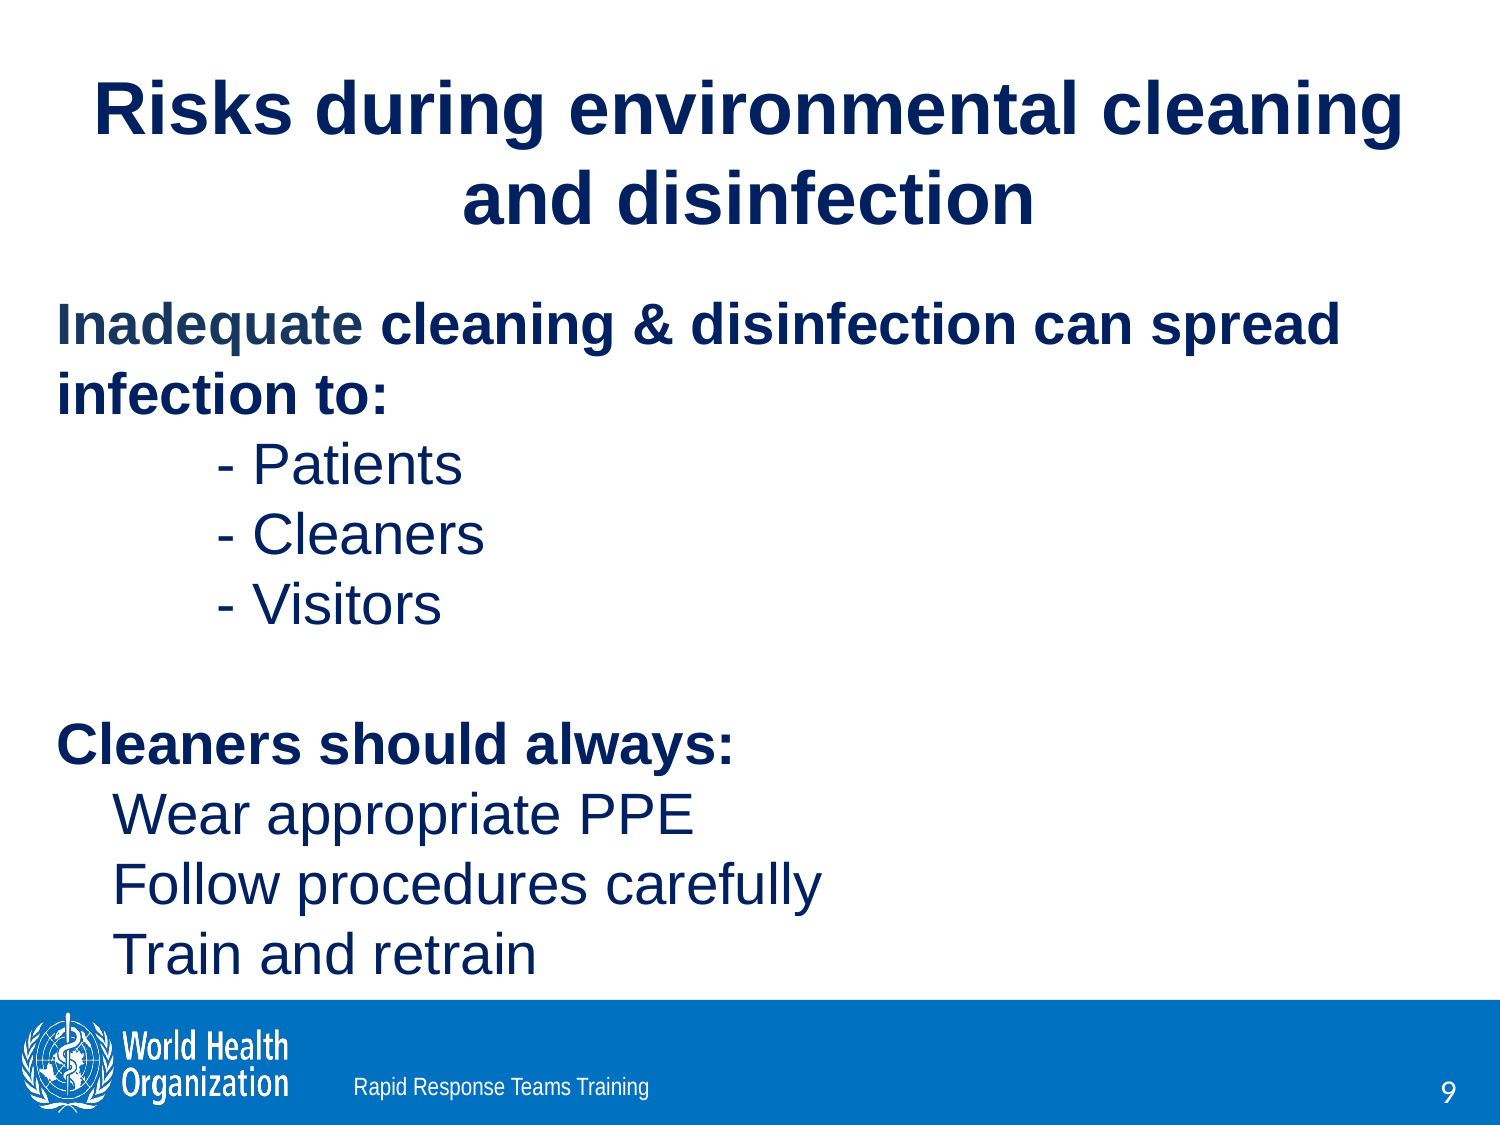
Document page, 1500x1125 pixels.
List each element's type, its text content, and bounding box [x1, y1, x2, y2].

picture [21, 1012, 288, 1113]
title Risks during environmental cleaning and disinfection [72, 56, 1427, 244]
list Inadequate cleaning & disinfection can spread infection to: - Patients - Cleaners - Visitors Cleaners should always: Wear appropriate PPE Follow procedures carefully Train and retrain [41, 278, 1467, 1024]
